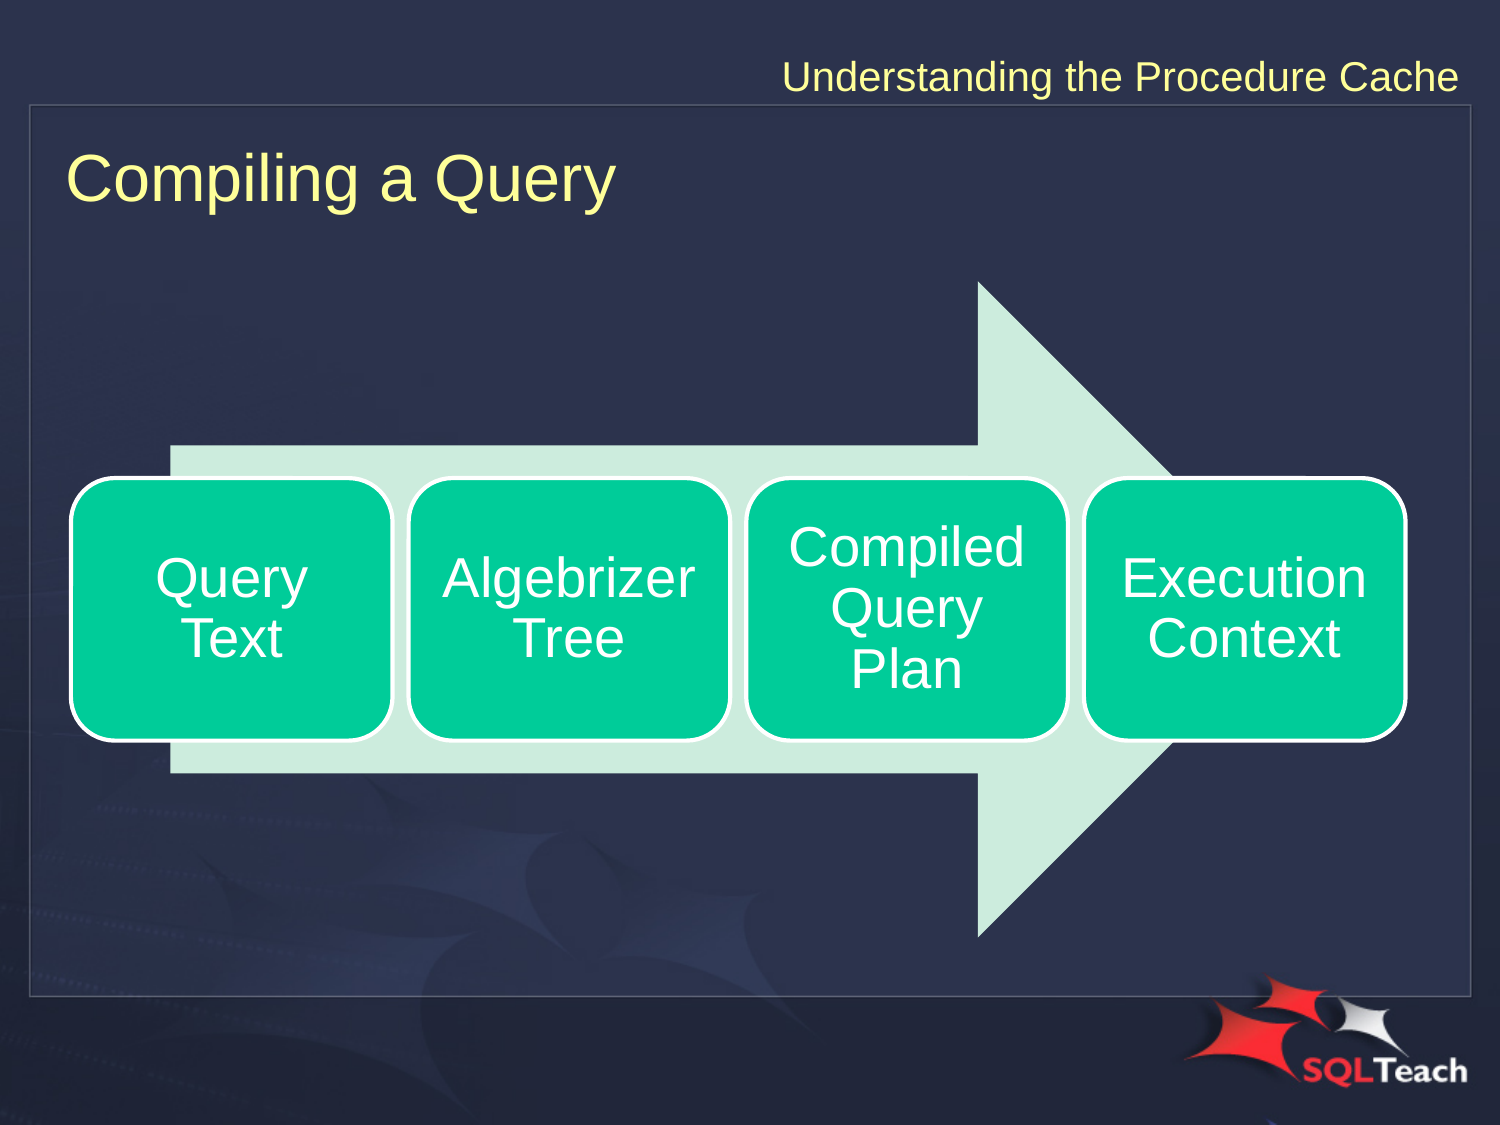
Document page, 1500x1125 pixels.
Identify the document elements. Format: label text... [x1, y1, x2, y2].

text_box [70, 280, 1407, 938]
title Compiling a Query [49, 137, 1326, 213]
picture [0, 0, 1500, 1125]
